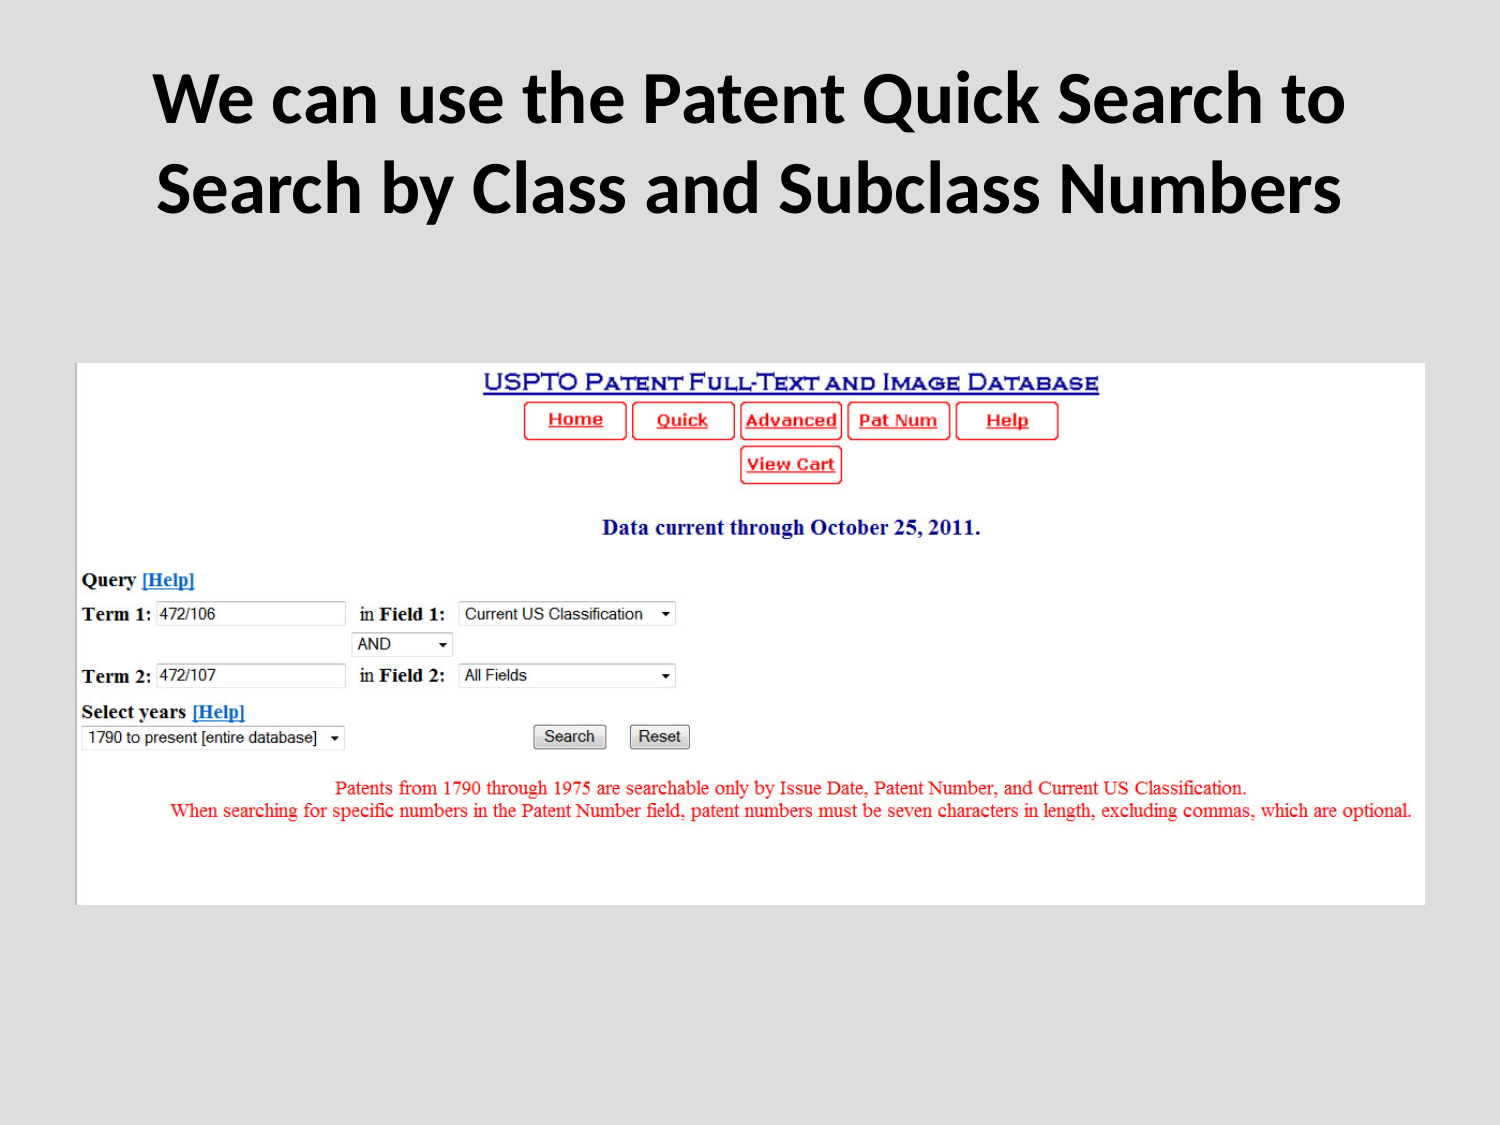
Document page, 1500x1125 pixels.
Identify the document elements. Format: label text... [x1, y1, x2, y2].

title We can use the Patent Quick Search to Search by Class and Subclass Numbers [75, 45, 1425, 233]
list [74, 362, 1426, 905]
